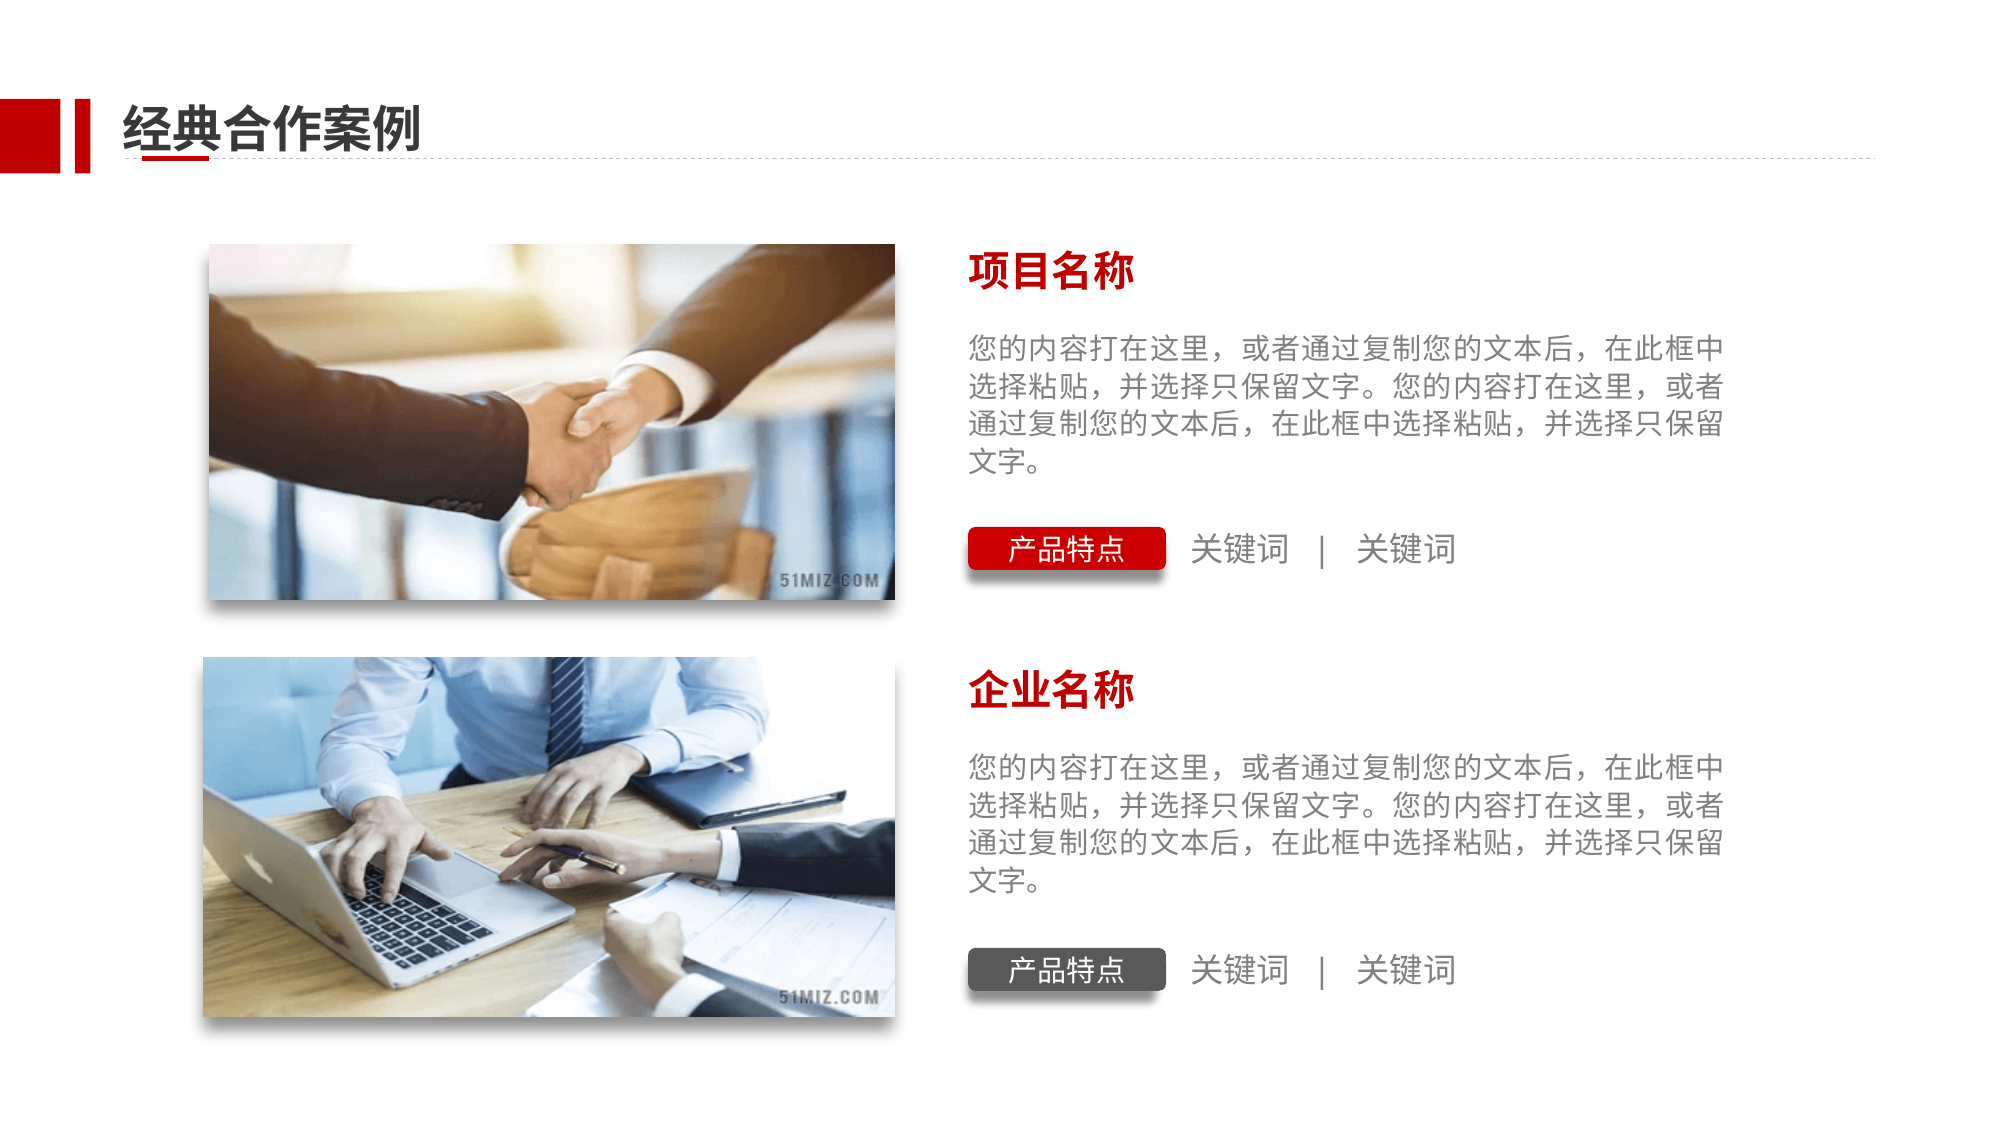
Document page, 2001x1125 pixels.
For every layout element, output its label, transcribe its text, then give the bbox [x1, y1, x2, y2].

text_box 项目名称 [968, 244, 1136, 295]
text_box 您的内容打在这里，或者通过复制您的文本后，在此框中选择粘贴，并选择只保留文字。您的内容打在这里，或者通过复制您的文本后，在此框中选择粘贴，并选择只保留文字。 [968, 747, 1726, 898]
text_box 产品特点 [967, 946, 1168, 992]
text_box 关键词 | 关键词 [1190, 528, 1457, 569]
text_box 产品特点 [967, 525, 1168, 571]
text_box 关键词 | 关键词 [1190, 949, 1457, 990]
text_box 企业名称 [968, 664, 1136, 715]
text_box 您的内容打在这里，或者通过复制您的文本后，在此框中选择粘贴，并选择只保留文字。您的内容打在这里，或者通过复制您的文本后，在此框中选择粘贴，并选择只保留文字。 [968, 327, 1726, 479]
picture [203, 657, 895, 1017]
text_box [0, 72, 1875, 174]
picture [209, 244, 895, 600]
